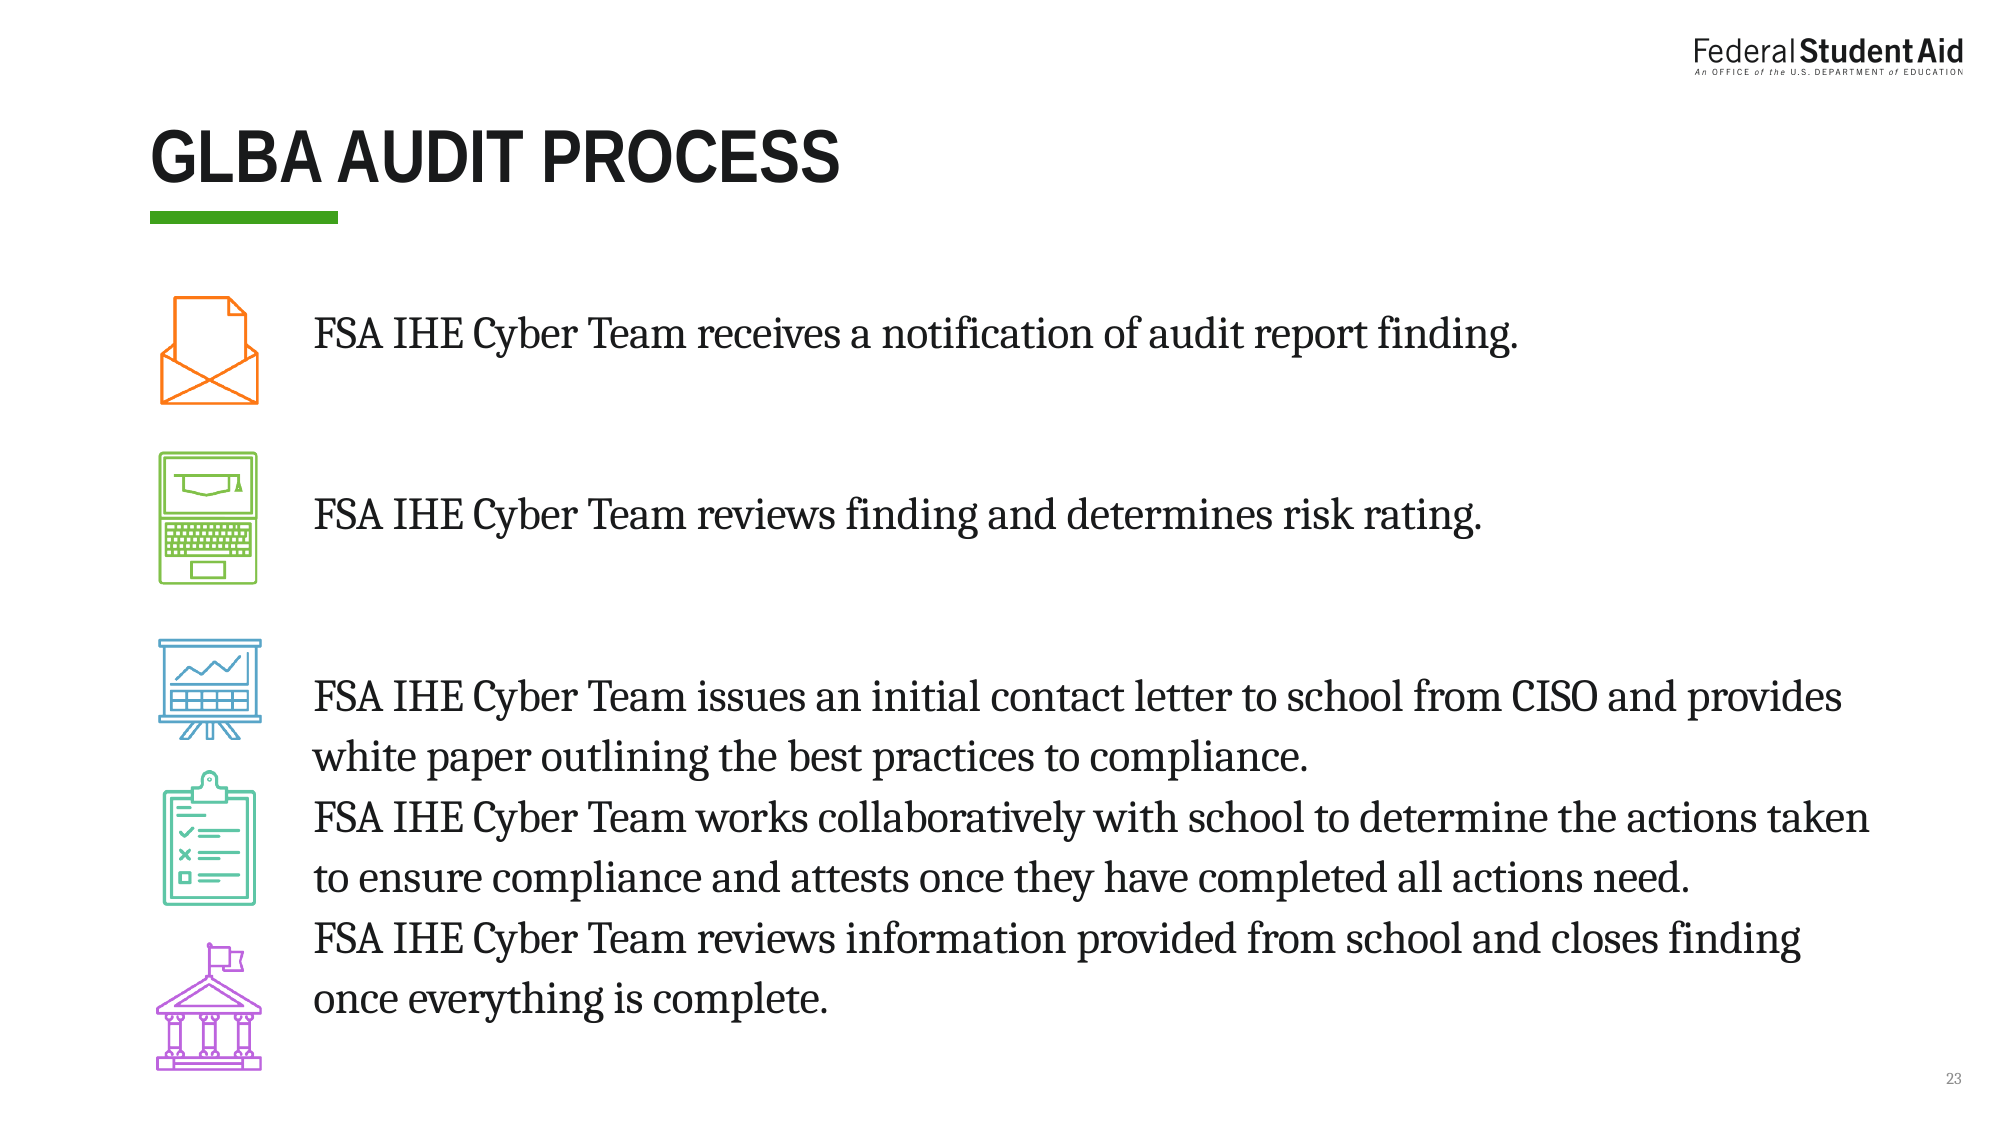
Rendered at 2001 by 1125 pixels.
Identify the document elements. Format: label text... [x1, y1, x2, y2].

picture [160, 296, 259, 405]
picture [158, 638, 262, 741]
picture [156, 942, 262, 1071]
slide_number 23 [1916, 1068, 1962, 1089]
picture [158, 451, 258, 585]
list FSA IHE Cyber Team receives a notification of audit report finding. FSA IHE Cyber Team reviews finding and determines risk rating. FSA IHE Cyber Team issues an initial contact letter to school from CISO and provides white paper outlining the best practices to compliance. FSA IHE Cyber Team works collaboratively with school to determine the actions taken to ensure compliance and attests once they have completed all actions need. FSA IHE Cyber Team reviews information provided from school and closes finding once everything is complete. [313, 296, 1890, 1089]
title GLBA AUDIT process [150, 48, 1662, 199]
picture [162, 770, 256, 907]
picture [1694, 37, 1963, 75]
